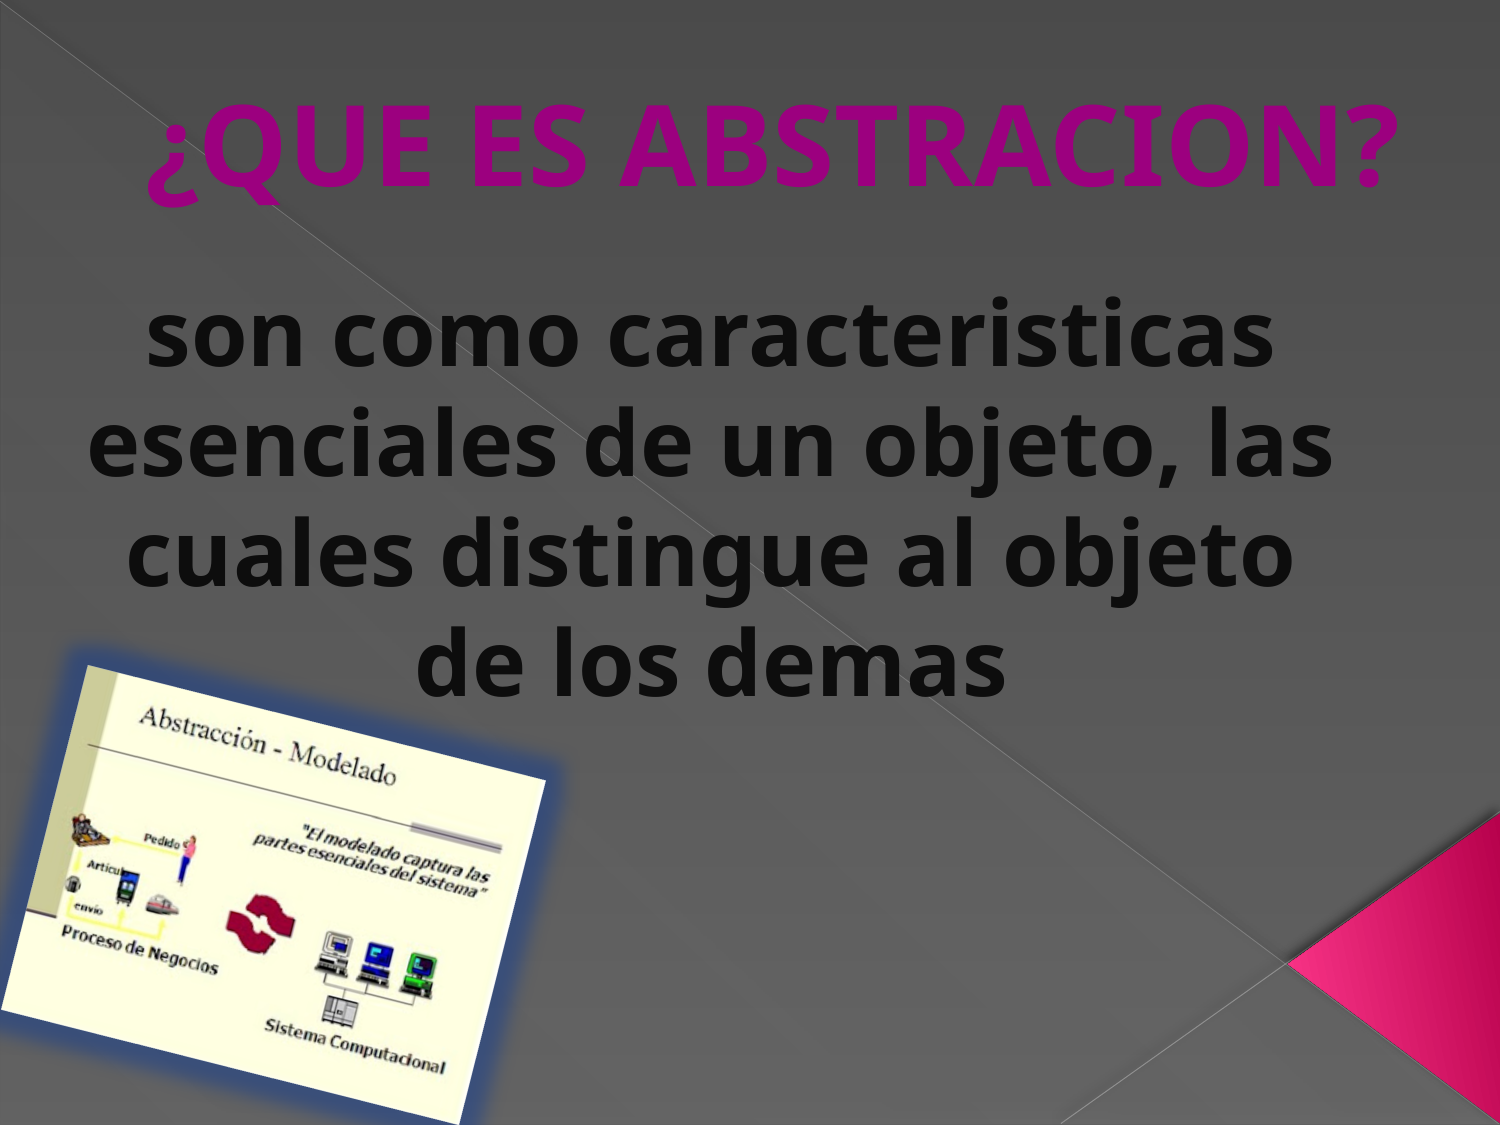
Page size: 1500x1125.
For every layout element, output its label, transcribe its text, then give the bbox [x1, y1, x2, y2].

picture [2, 666, 545, 1124]
text_box ¿QUE ES ABSTRACION? [130, 66, 1416, 217]
subtitle son como caracteristicas esenciales de un objeto, las cuales distingue al objeto de los demas [53, 267, 1376, 555]
